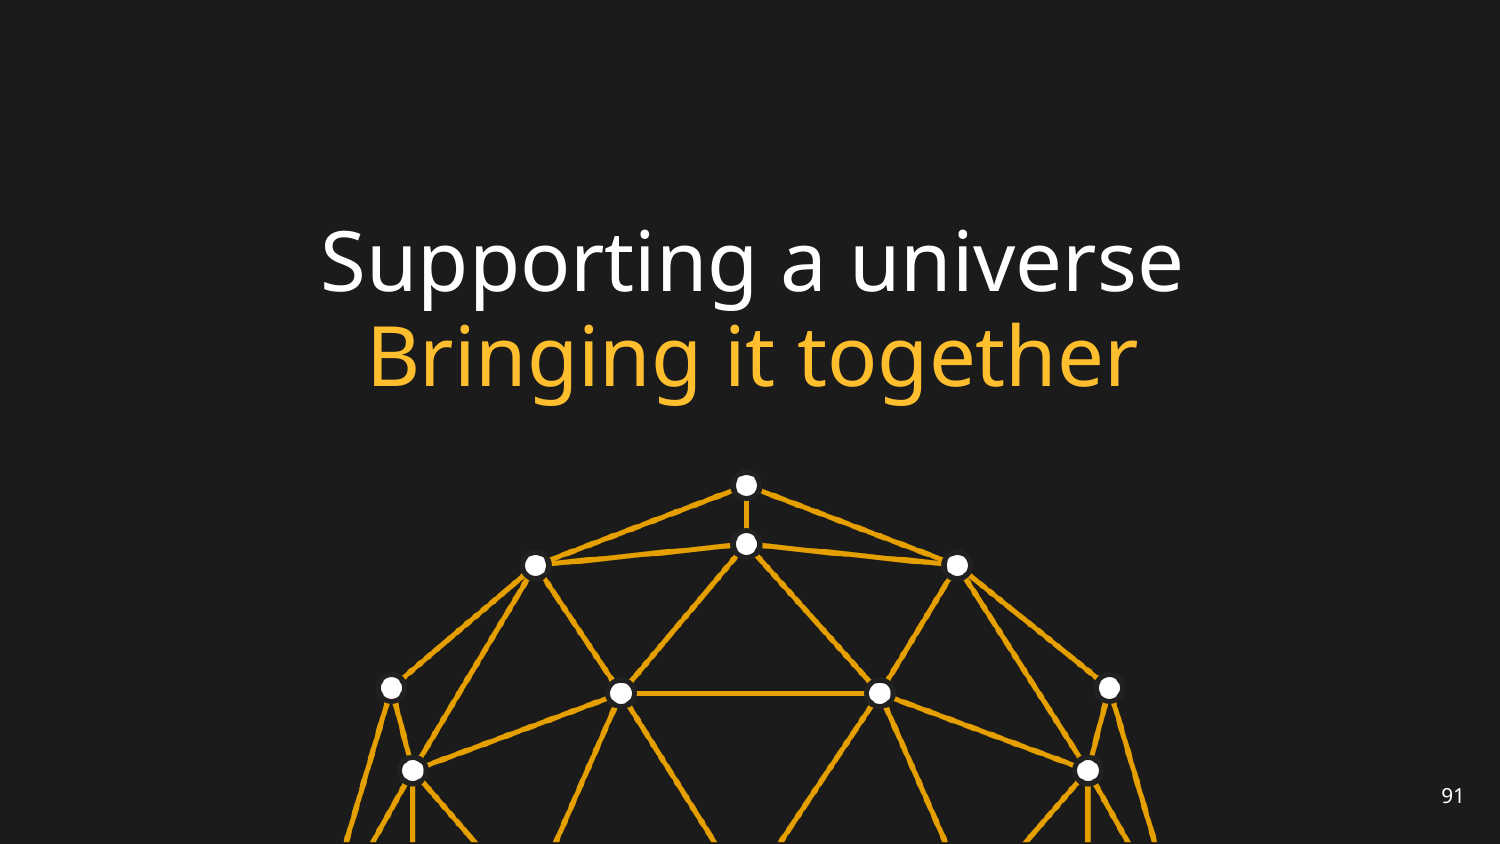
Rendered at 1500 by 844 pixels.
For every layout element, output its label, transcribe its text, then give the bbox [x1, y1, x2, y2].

picture [327, 469, 1173, 844]
slide_number 91 [1389, 764, 1480, 830]
title Supporting a universe Bringing it together [51, 223, 1455, 399]
